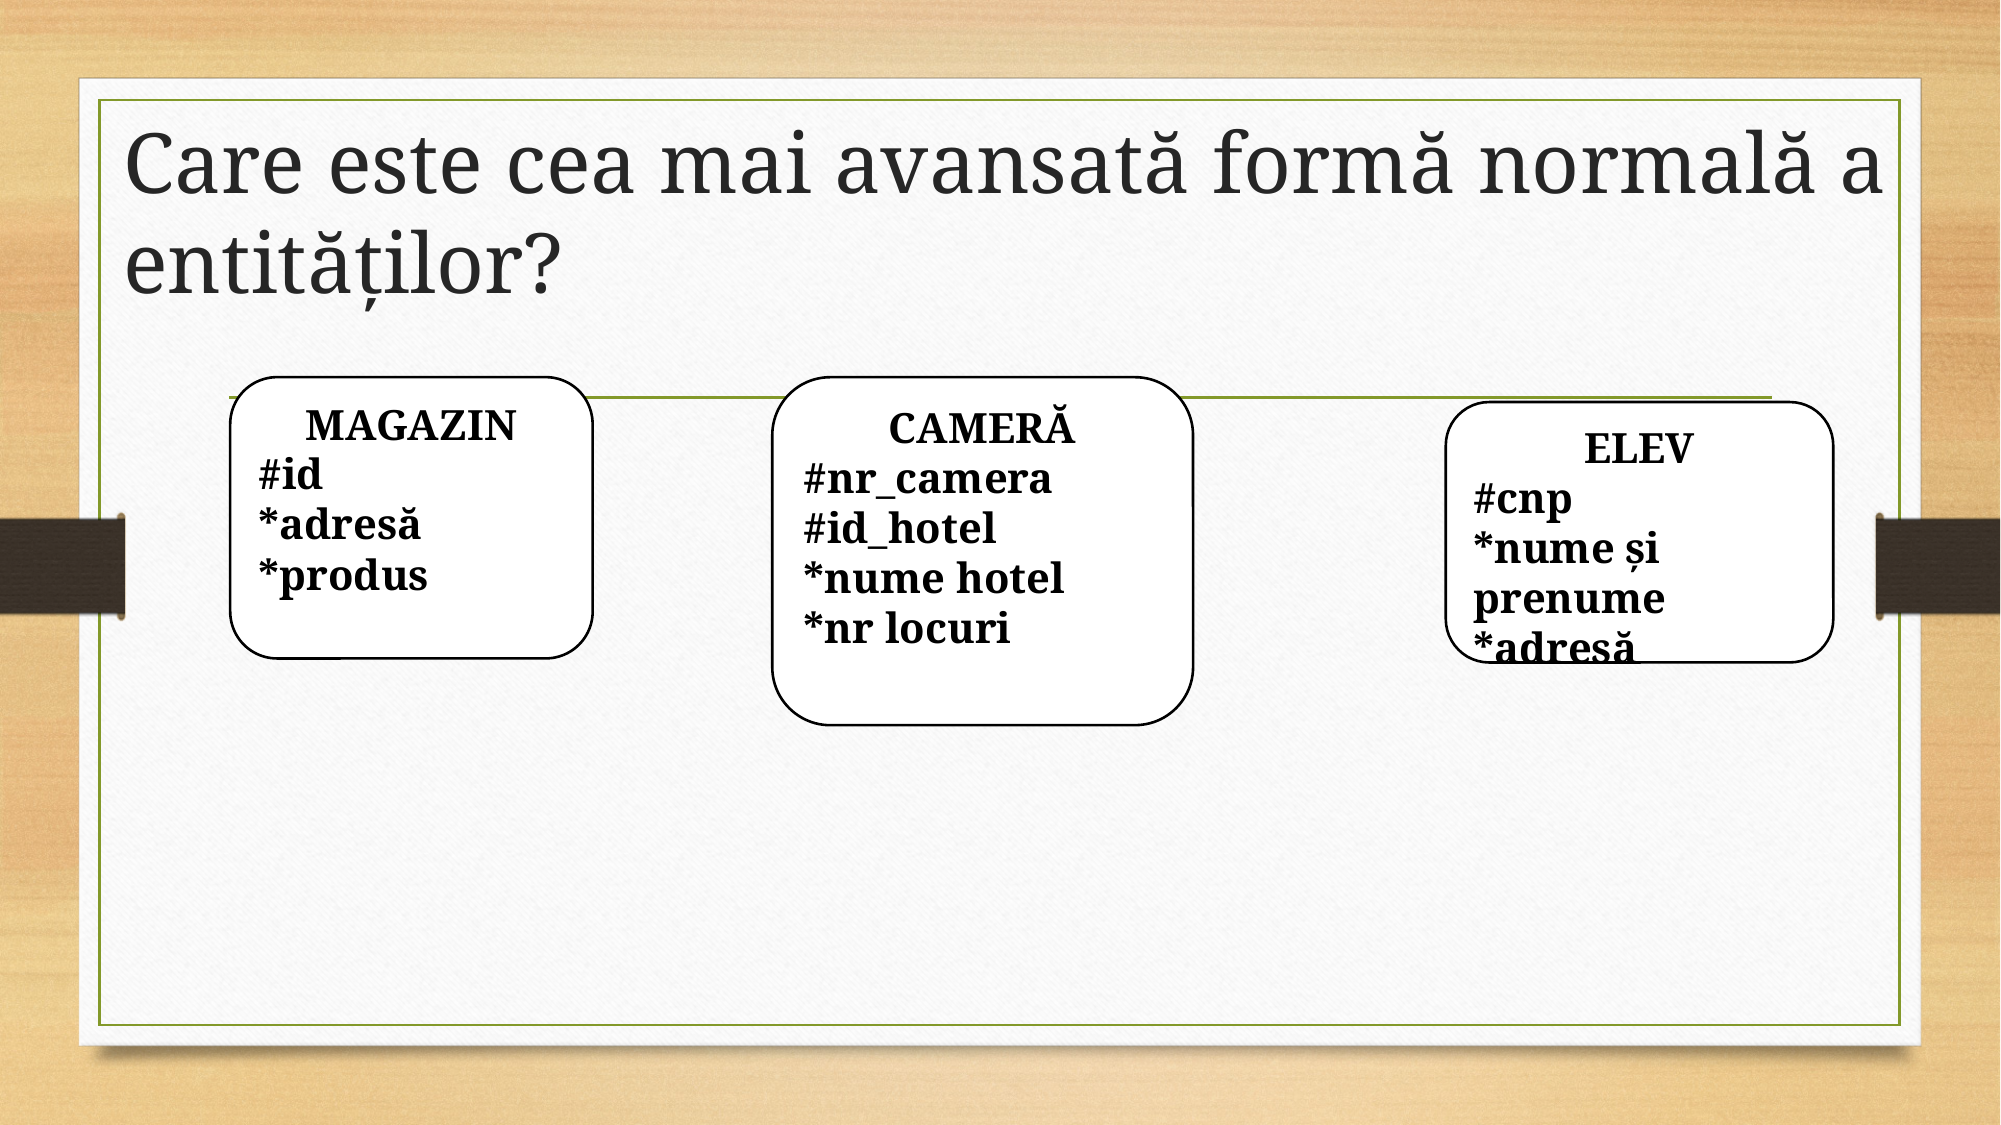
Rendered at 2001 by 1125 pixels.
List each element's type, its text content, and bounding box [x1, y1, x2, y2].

title Care este cea mai avansată formă normală a entităților? [108, 101, 1922, 319]
text_box CAMERĂ #nr_camera #id_hotel *nume hotel *nr locuri [770, 375, 1195, 727]
picture [0, 0, 2001, 1125]
text_box MAGAZIN #id *adresă *produs [228, 375, 594, 660]
text_box ELEV #cnp *nume și prenume *adresă [1444, 400, 1835, 664]
